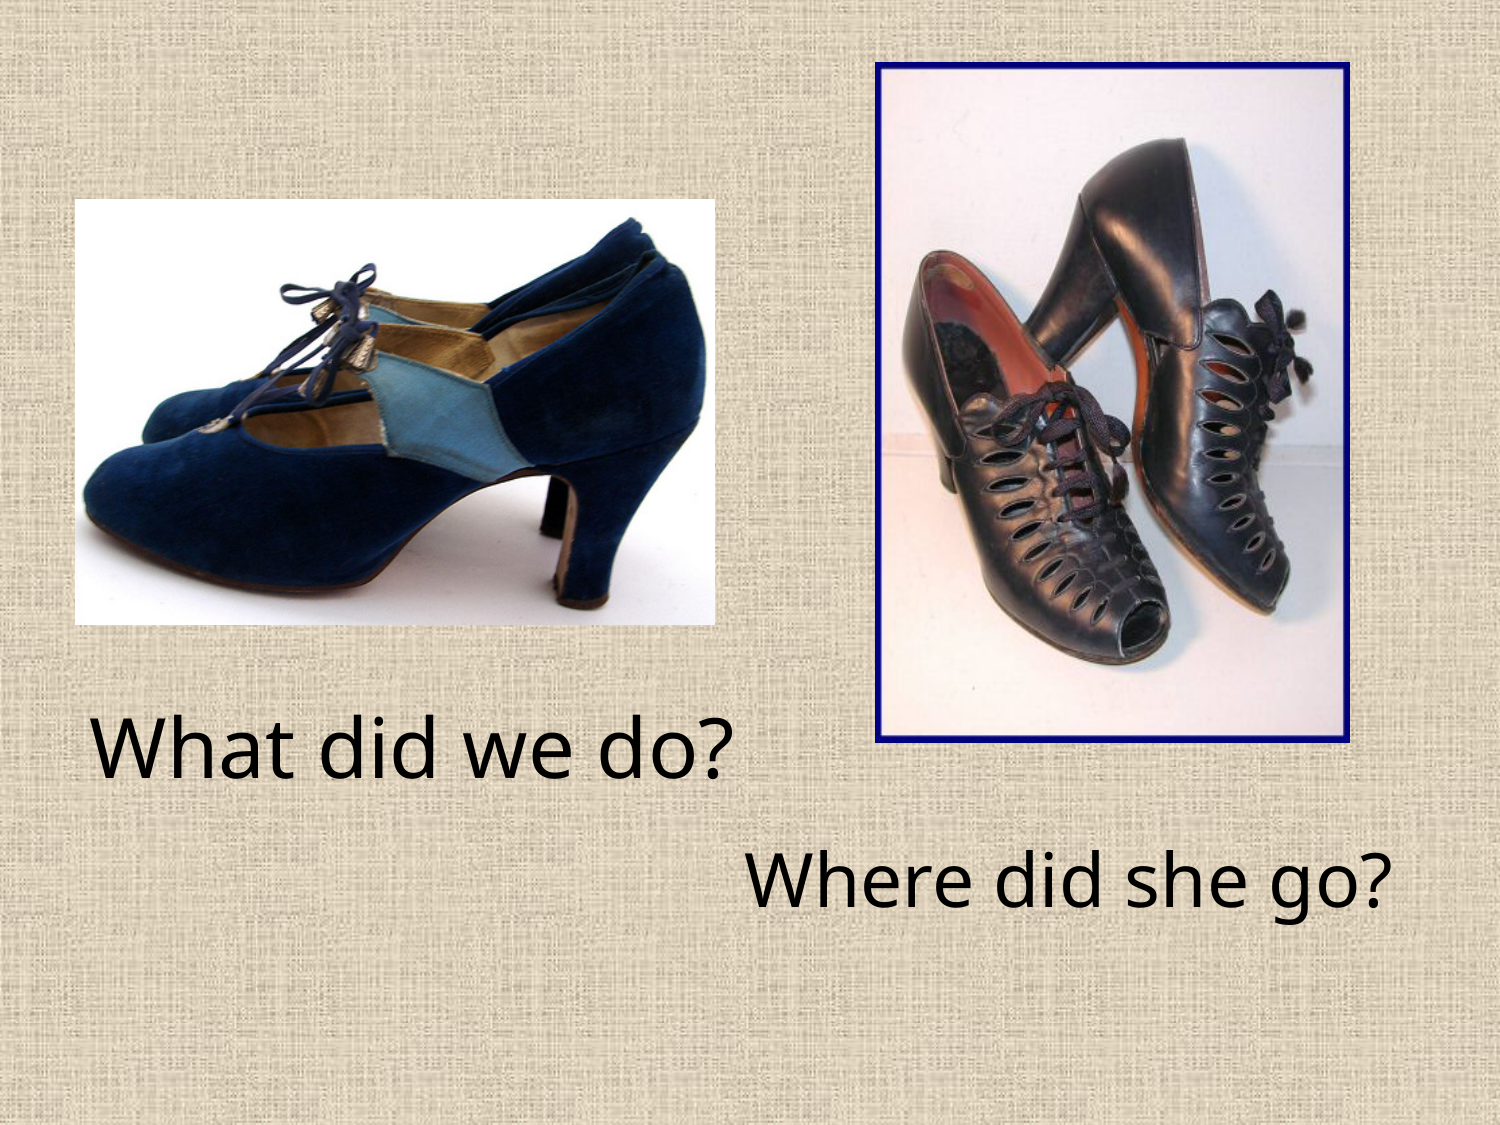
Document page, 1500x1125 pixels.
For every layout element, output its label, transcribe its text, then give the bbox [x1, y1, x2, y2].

subtitle What did we do? [37, 687, 788, 825]
picture [0, 0, 1500, 1125]
text_box Where did she go? [675, 825, 1463, 1025]
